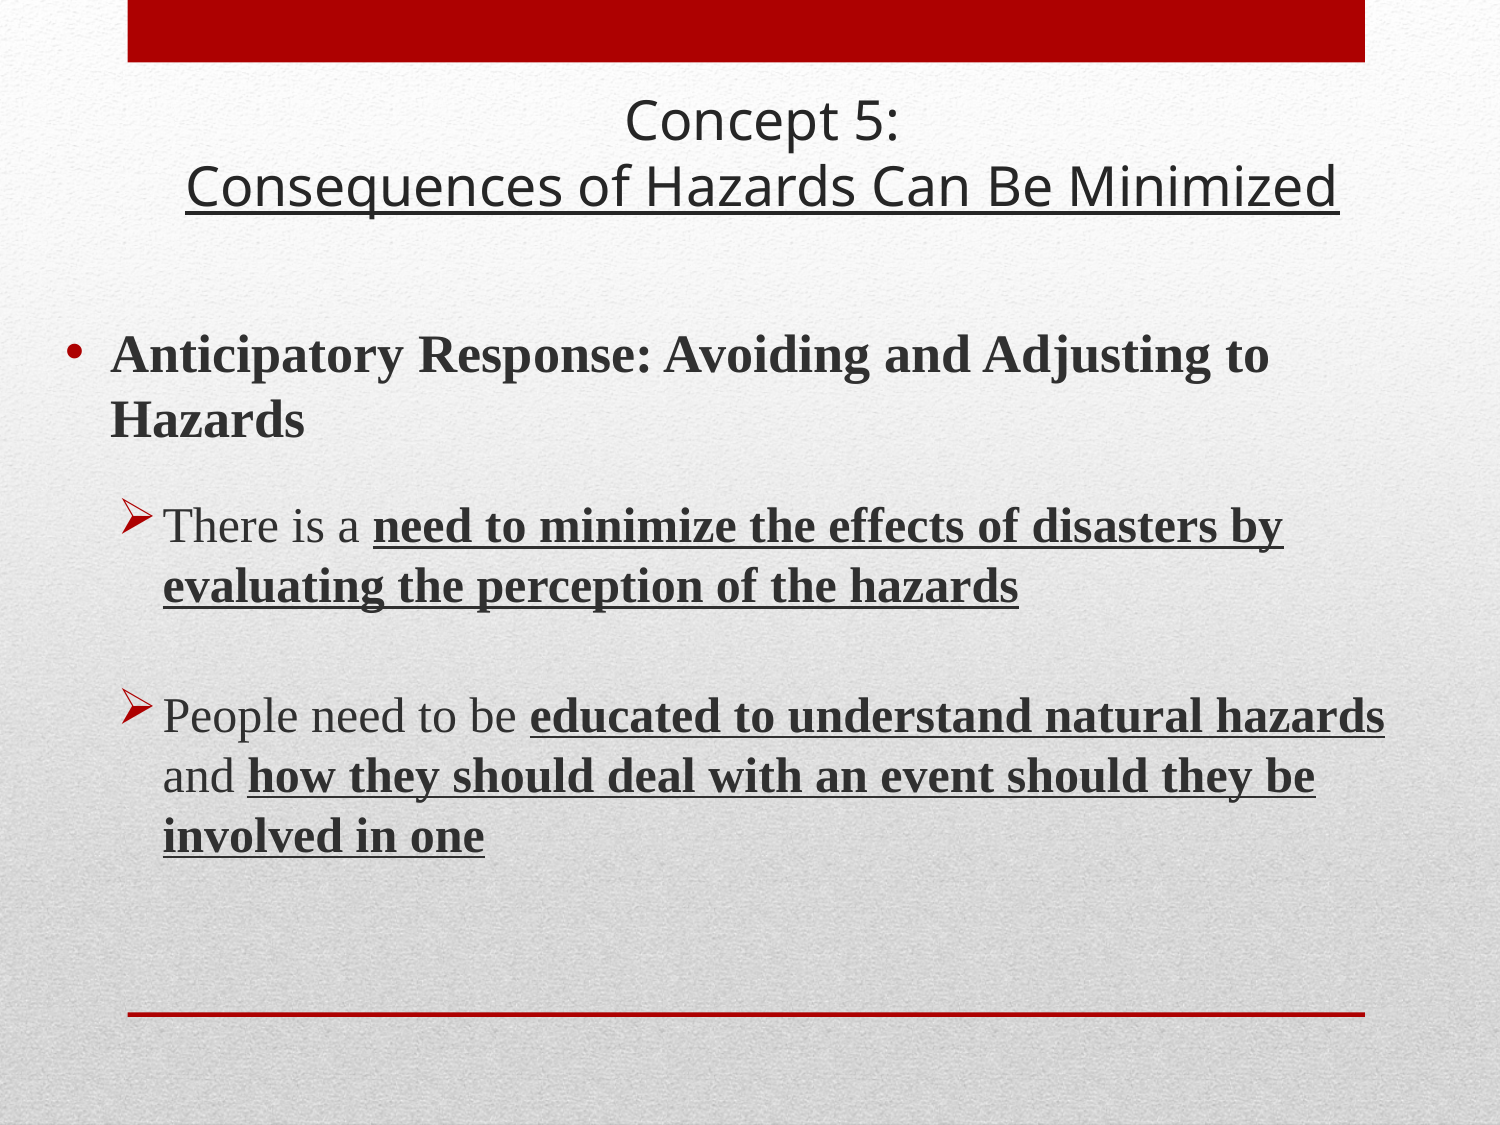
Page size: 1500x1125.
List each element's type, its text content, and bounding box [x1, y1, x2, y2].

title Concept 5: Consequences of Hazards Can Be Minimized [24, 75, 1500, 225]
list Anticipatory Response: Avoiding and Adjusting to Hazards There is a need to minimize the effects of disasters by evaluating the perception of the hazards People need to be educated to understand natural hazards and how they should deal with an event should they be involved in one [50, 262, 1463, 1013]
